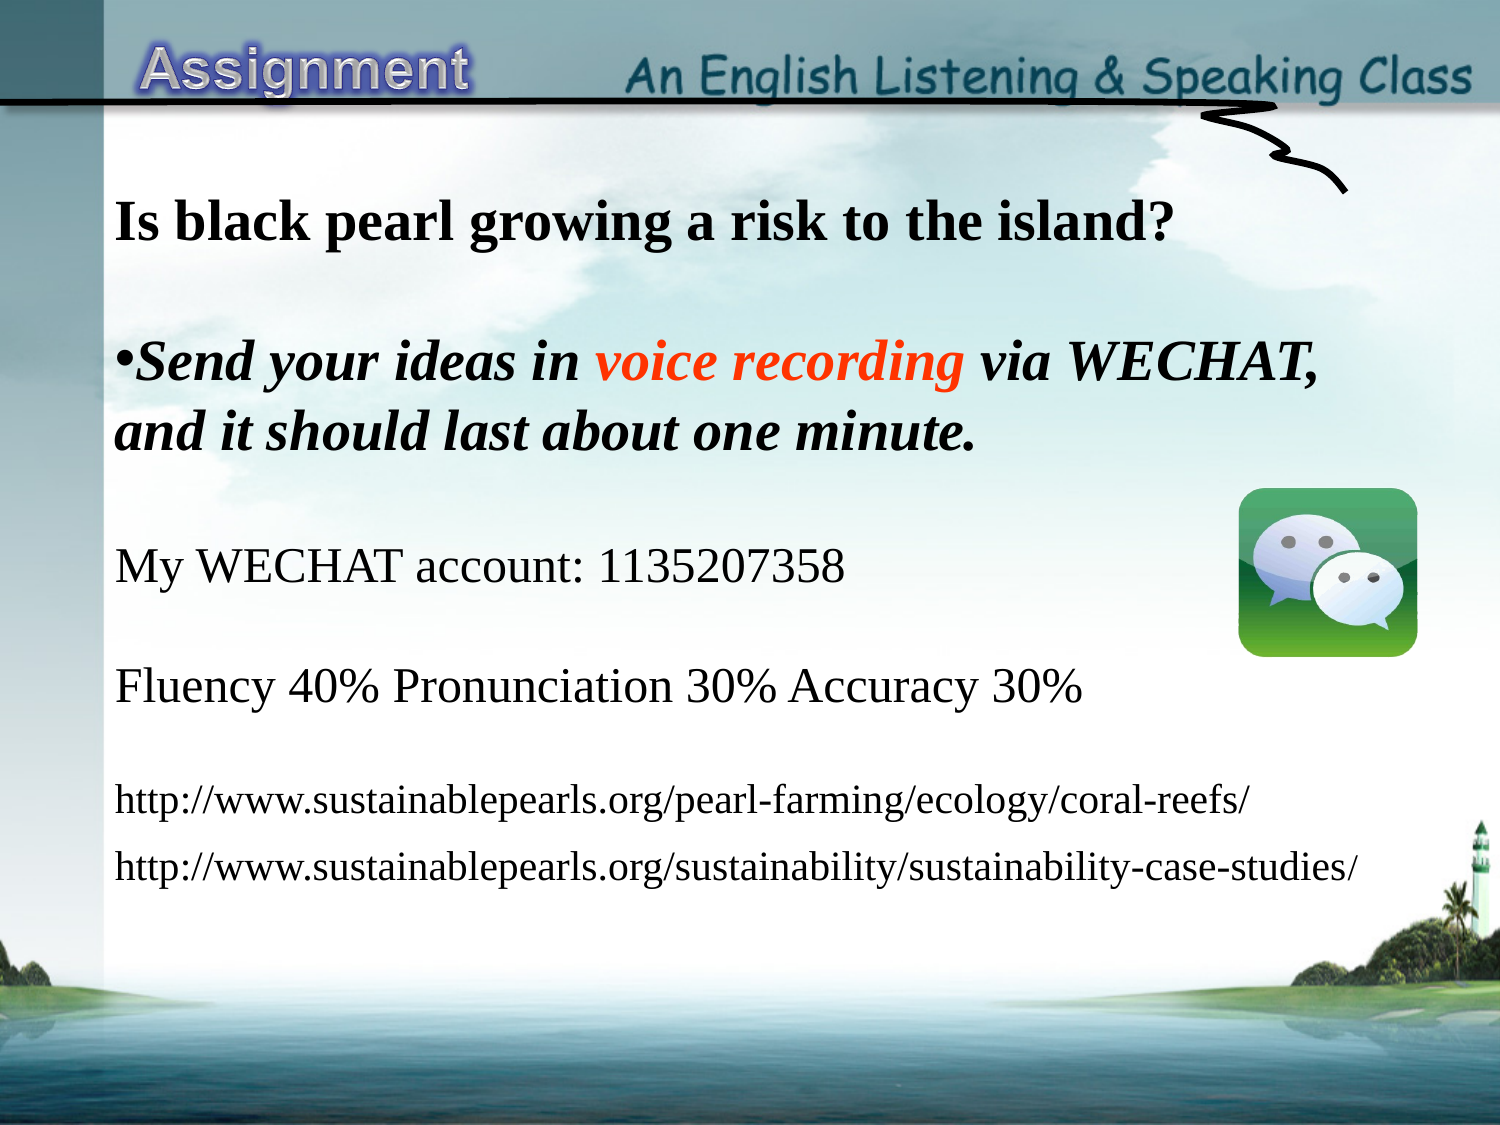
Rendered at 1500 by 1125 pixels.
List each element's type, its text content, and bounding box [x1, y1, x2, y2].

text_box Is black pearl growing a risk to the island? Send your ideas in voice recording via WECHAT, and it should last about one minute. My WECHAT account: 1135207358 Fluency 40% Pronunciation 30% Accuracy 30% http://www.sustainablepearls.org/pearl-farming/ecology/coral-reefs/ http://www.sustainablepearls.org/sustainability/sustainability-case-studies/ [99, 174, 1400, 900]
text_box [0, 102, 78, 108]
picture [0, 0, 1500, 1125]
text_box [488, 135, 1346, 193]
